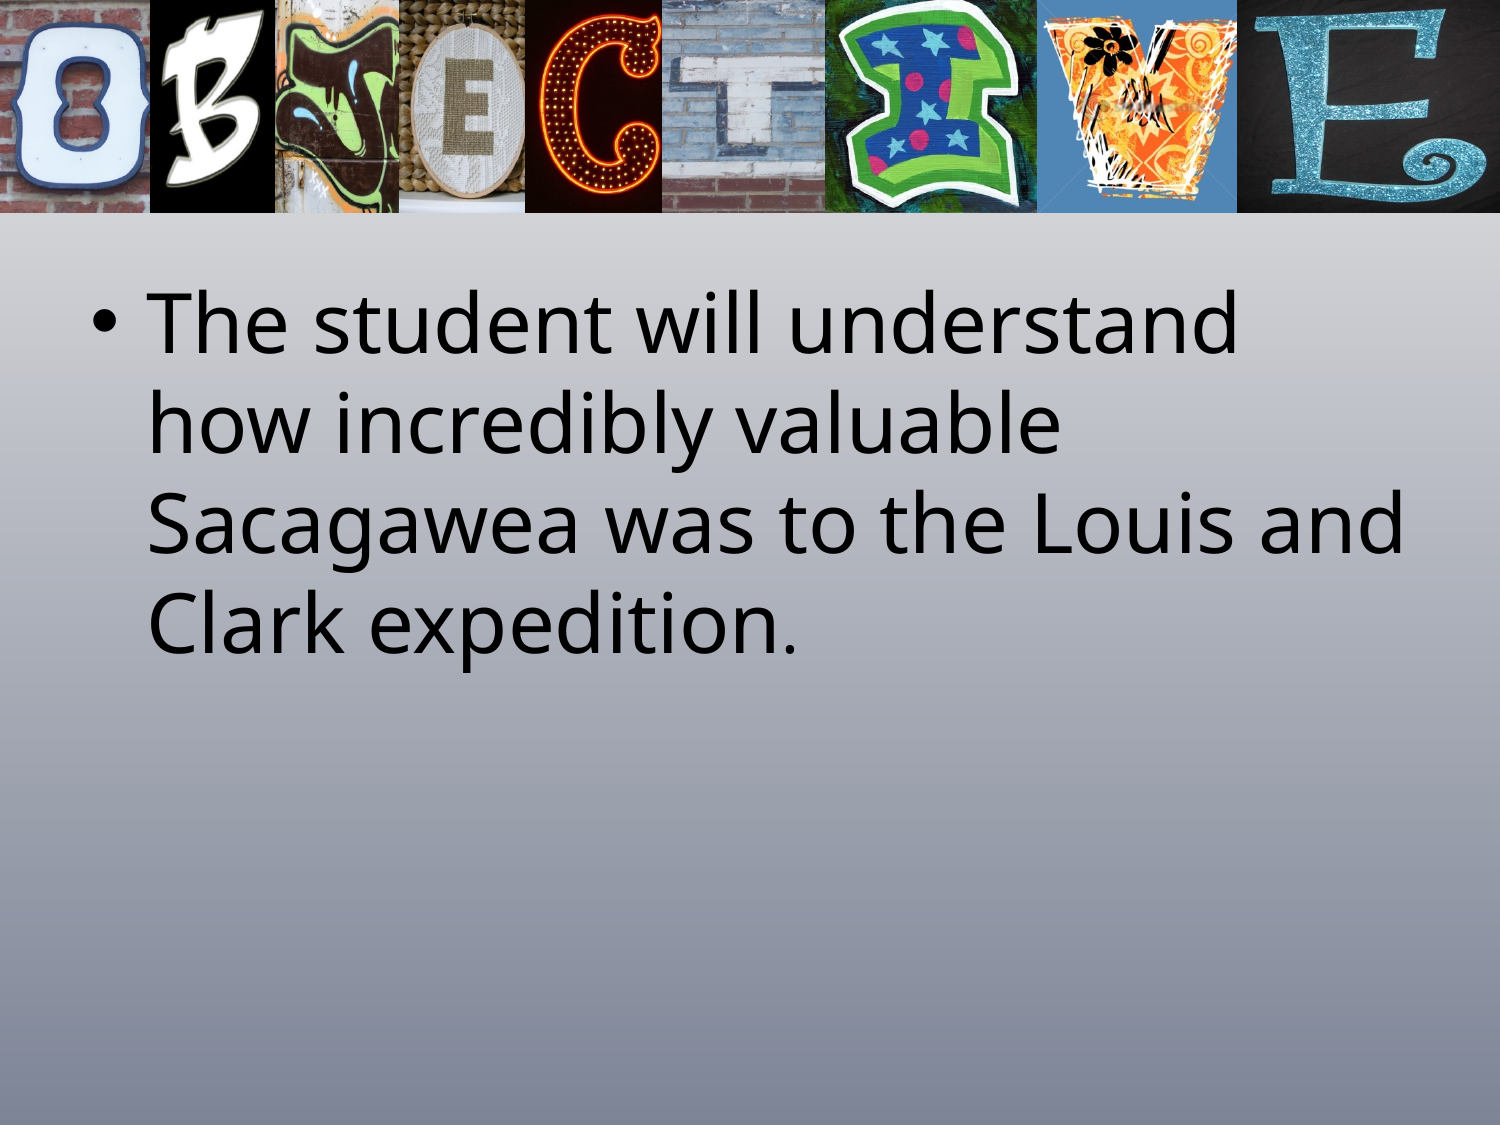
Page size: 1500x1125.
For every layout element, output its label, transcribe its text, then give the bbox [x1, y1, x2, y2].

list The student will understand how incredibly valuable Sacagawea was to the Louis and Clark expedition. [74, 262, 1426, 1006]
picture [0, 0, 1500, 213]
